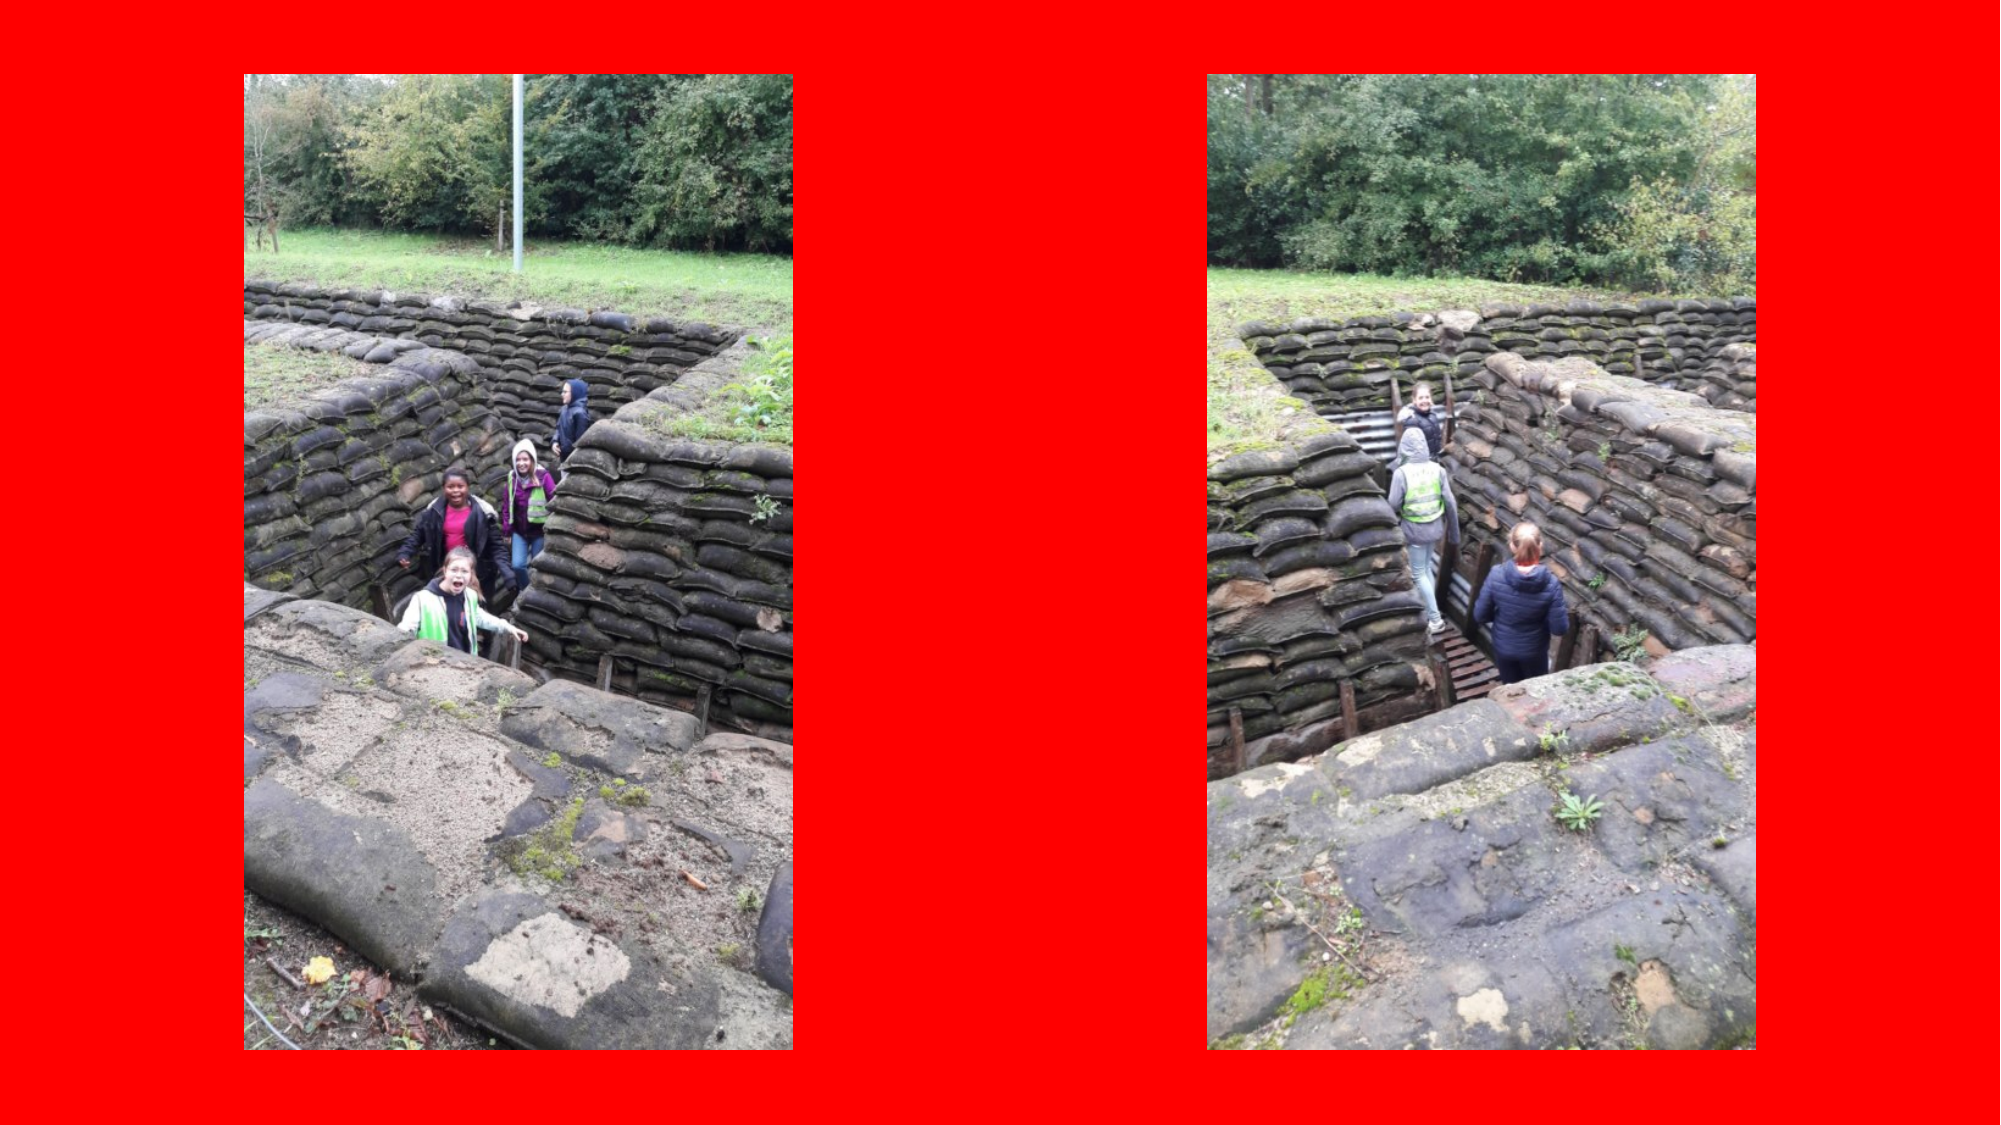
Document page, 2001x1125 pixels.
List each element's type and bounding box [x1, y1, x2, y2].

picture [1206, 74, 1756, 1050]
picture [244, 74, 793, 1050]
